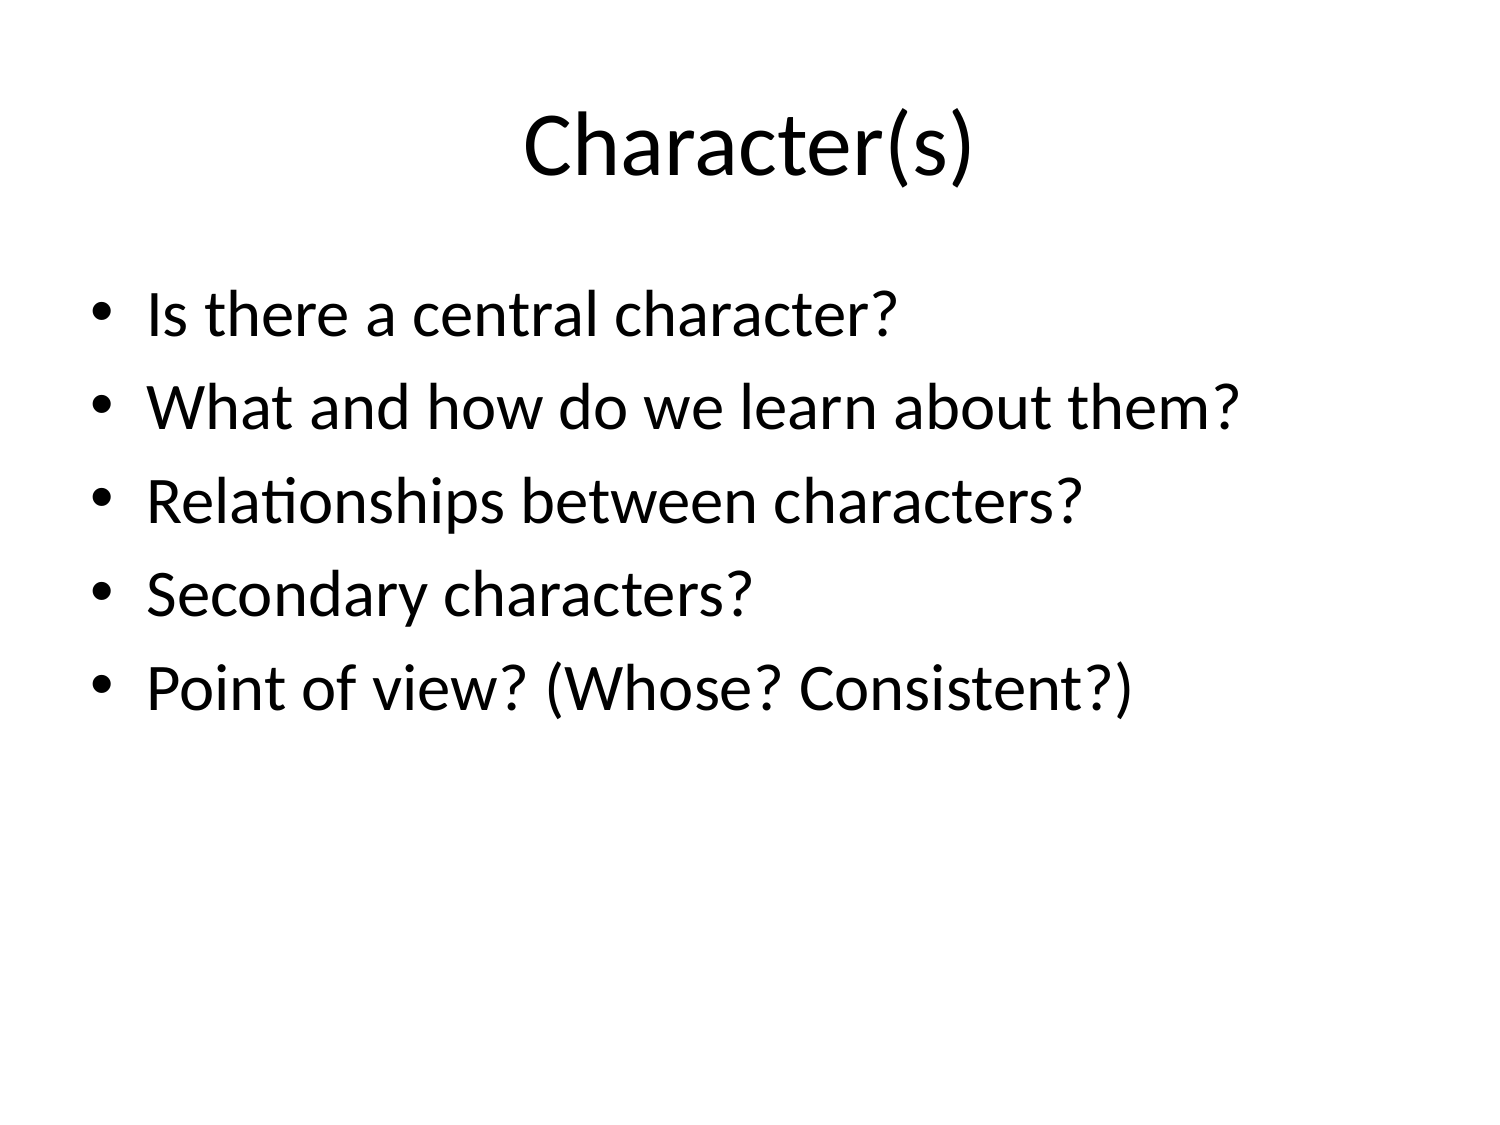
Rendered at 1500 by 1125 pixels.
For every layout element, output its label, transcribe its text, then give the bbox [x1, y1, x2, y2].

list Is there a central character? What and how do we learn about them? Relationships between characters? Secondary characters? Point of view? (Whose? Consistent?) [75, 262, 1425, 1005]
title Character(s) [75, 45, 1425, 233]
